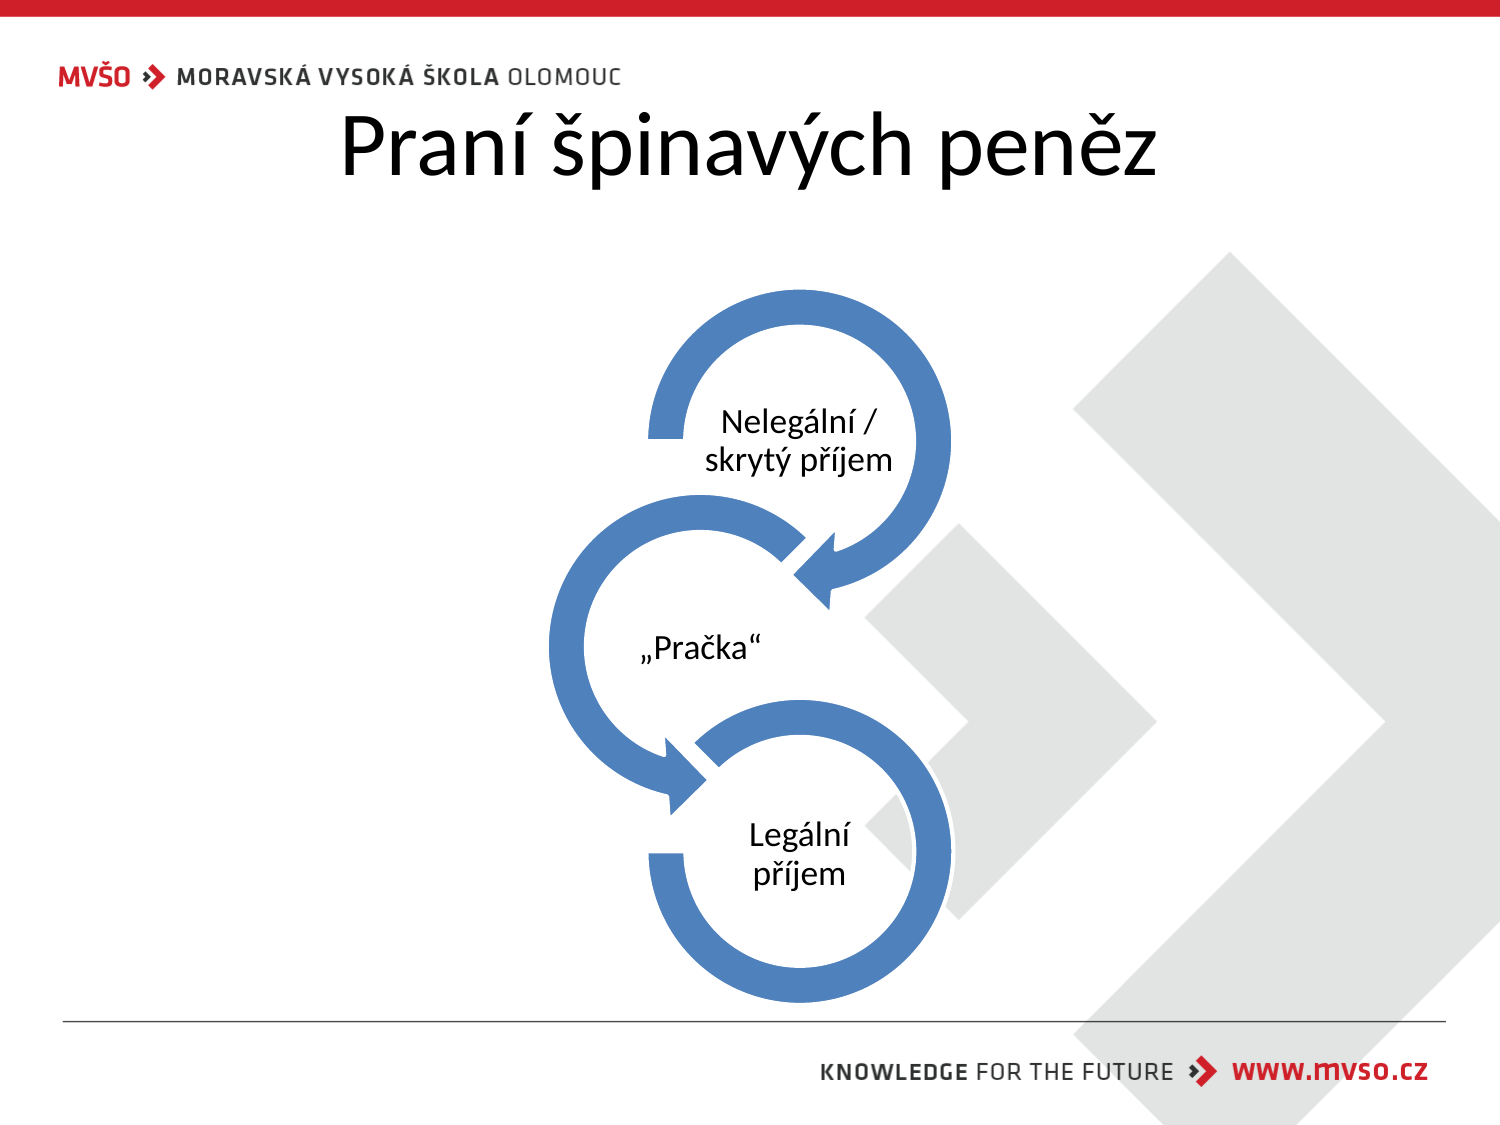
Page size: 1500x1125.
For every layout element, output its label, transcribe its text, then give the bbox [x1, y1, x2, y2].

title Praní špinavých peněz [75, 45, 1425, 233]
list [74, 262, 1426, 1006]
picture [0, 0, 1500, 1125]
